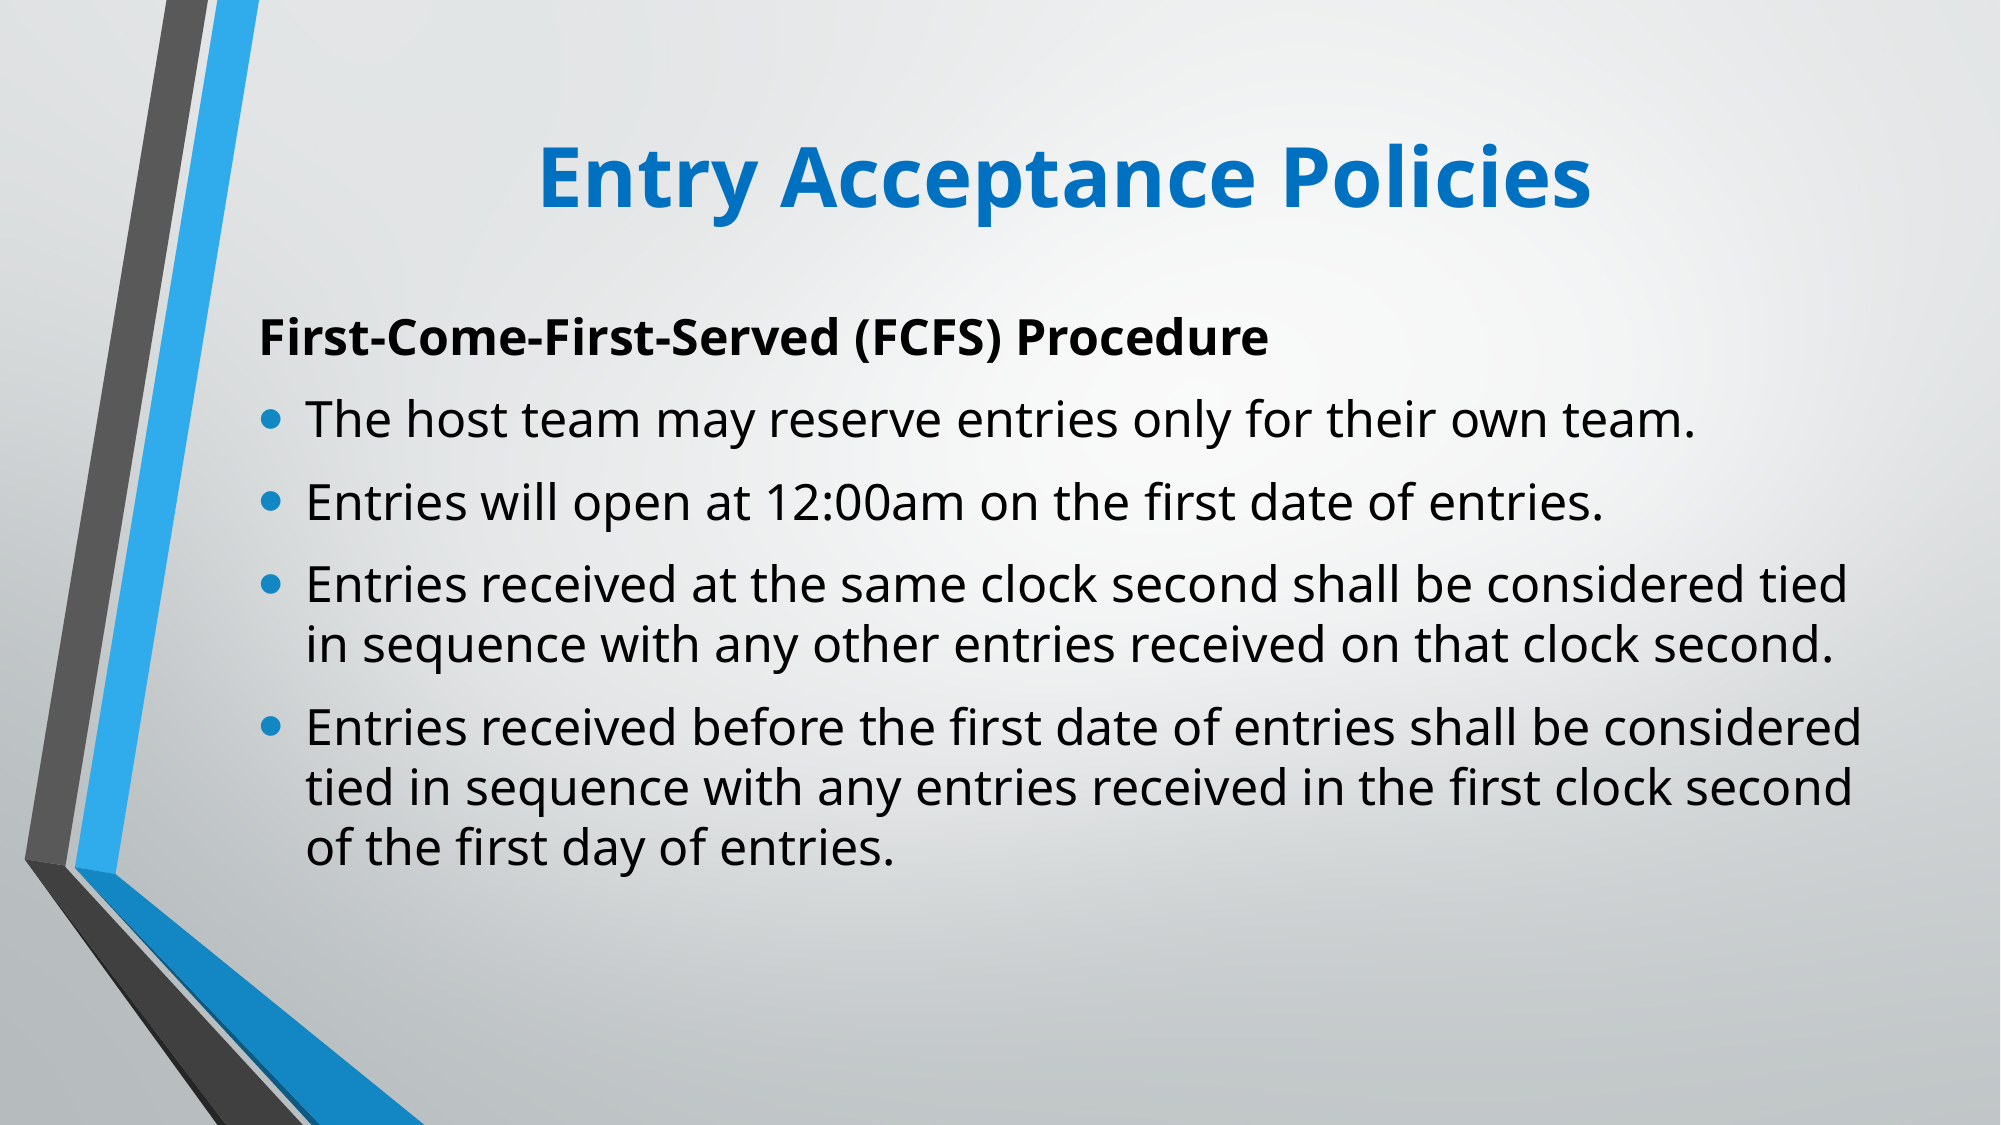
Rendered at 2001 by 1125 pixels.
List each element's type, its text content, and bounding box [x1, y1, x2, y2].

list First-Come-First-Served (FCFS) Procedure The host team may reserve entries only for their own team. Entries will open at 12:00am on the first date of entries. Entries received at the same clock second shall be considered tied in sequence with any other entries received on that clock second. Entries received before the first date of entries shall be considered tied in sequence with any entries received in the first clock second of the first day of entries. [243, 284, 1887, 1125]
title Entry Acceptance Policies [243, 112, 1887, 236]
